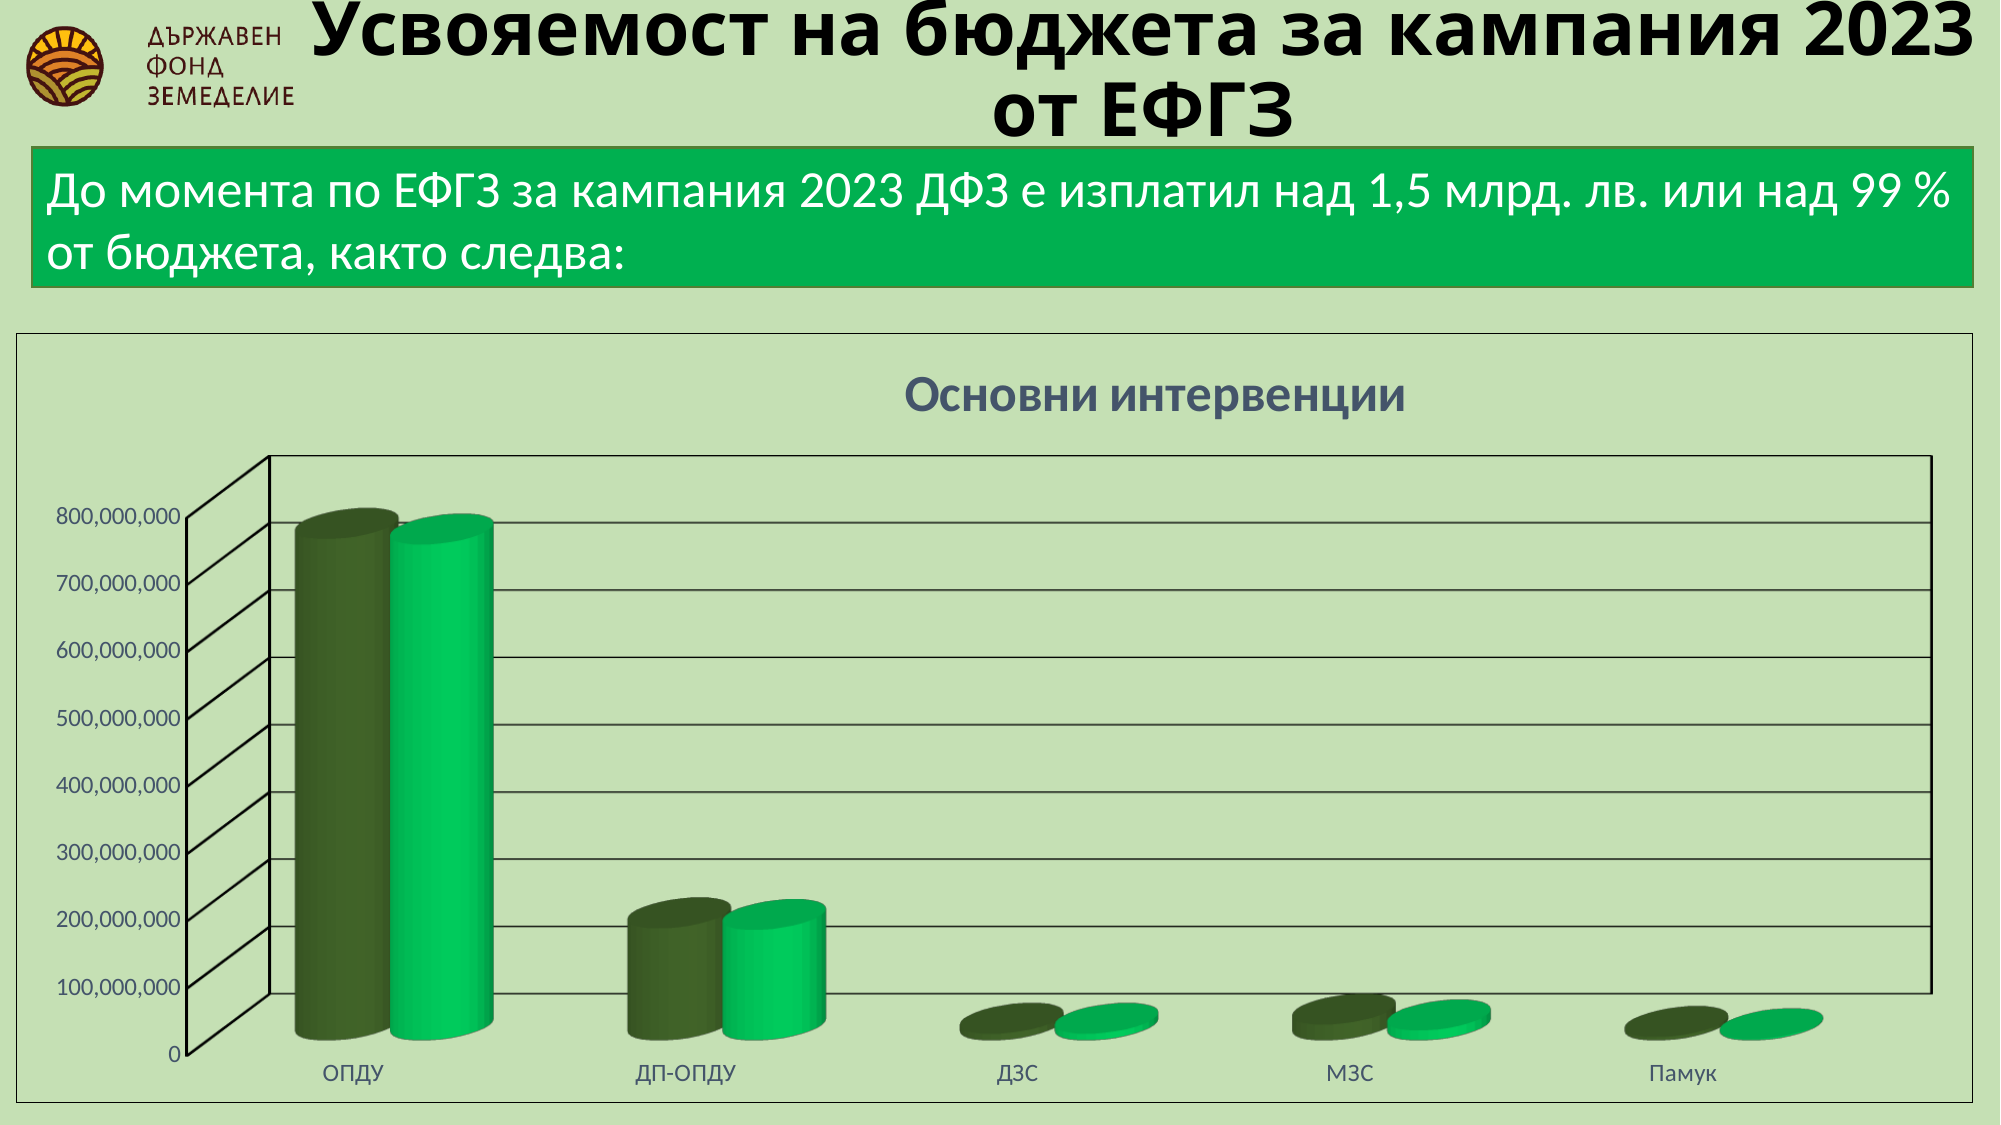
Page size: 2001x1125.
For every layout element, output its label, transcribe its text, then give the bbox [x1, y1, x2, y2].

title Усвояемост на бюджета за кампания 2023 от ЕФГЗ [287, 5, 2000, 139]
picture [0, 0, 319, 133]
chart [16, 333, 1973, 1104]
text_box До момента по ЕФГЗ за кампания 2023 ДФЗ е изплатил над 1,5 млрд. лв. или над 99 % от бюджета, както следва: [31, 146, 1974, 288]
